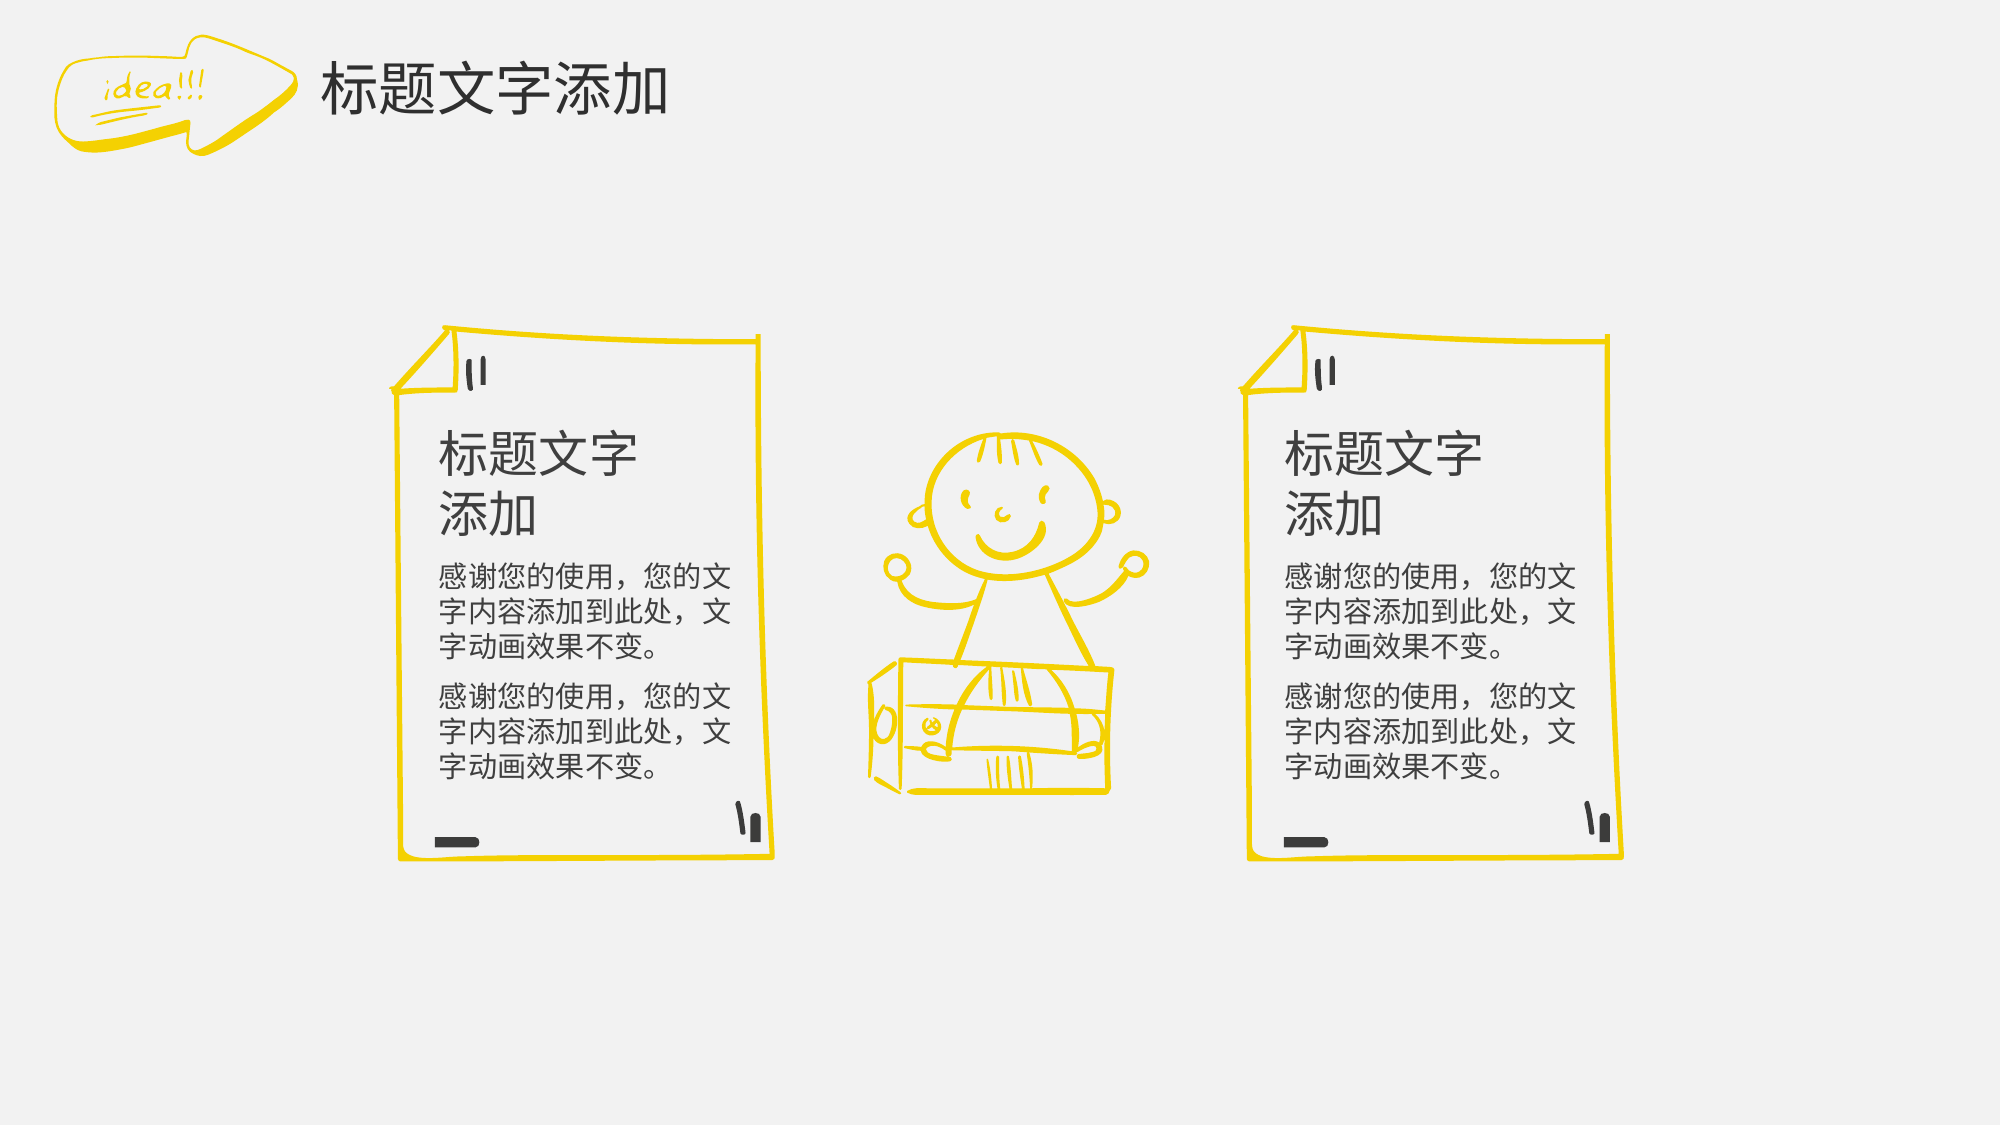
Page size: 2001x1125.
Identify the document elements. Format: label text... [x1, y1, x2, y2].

text_box [54, 34, 298, 157]
text_box 标题文字添加 [306, 44, 749, 130]
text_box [389, 323, 775, 862]
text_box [1237, 323, 1624, 862]
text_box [866, 427, 1151, 796]
